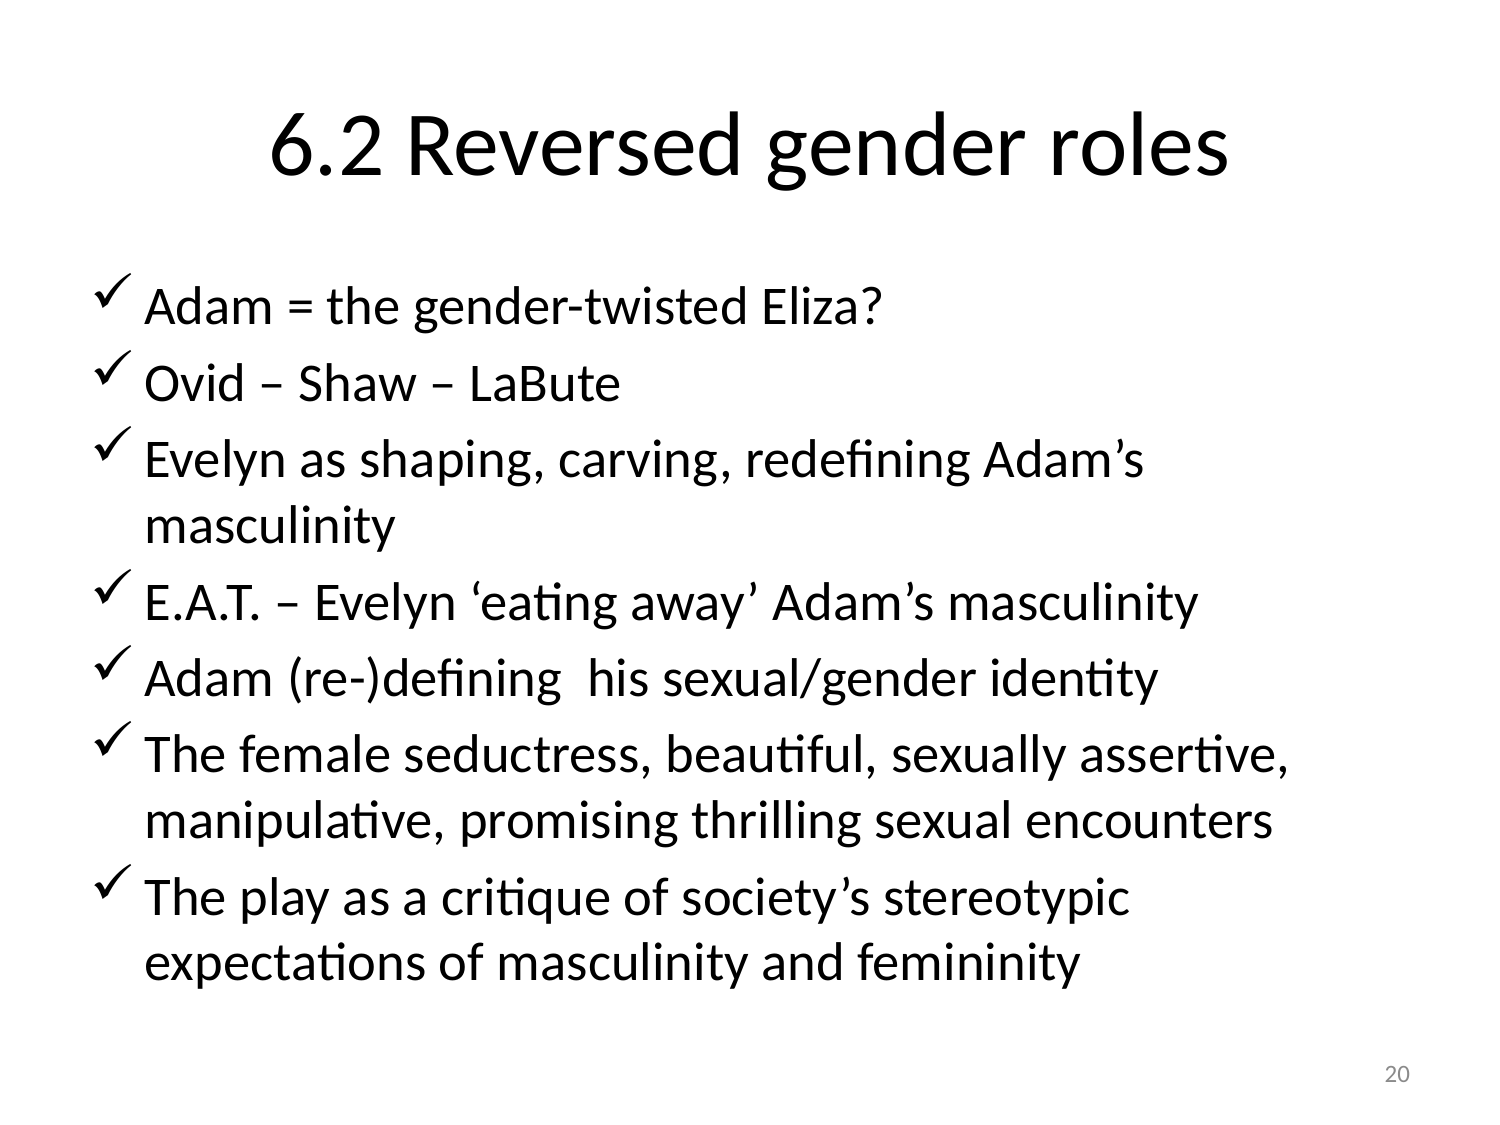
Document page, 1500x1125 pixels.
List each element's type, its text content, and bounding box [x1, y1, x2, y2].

list Adam = the gender-twisted Eliza? Ovid – Shaw – LaBute Evelyn as shaping, carving, redefining Adam’s masculinity E.A.T. – Evelyn ‘eating away’ Adam’s masculinity Adam (re-)defining his sexual/gender identity The female seductress, beautiful, sexually assertive, manipulative, promising thrilling sexual encounters The play as a critique of society’s stereotypic expectations of masculinity and femininity [75, 262, 1425, 1005]
title 6.2 Reversed gender roles [75, 45, 1425, 233]
slide_number 20 [1074, 1042, 1425, 1103]
